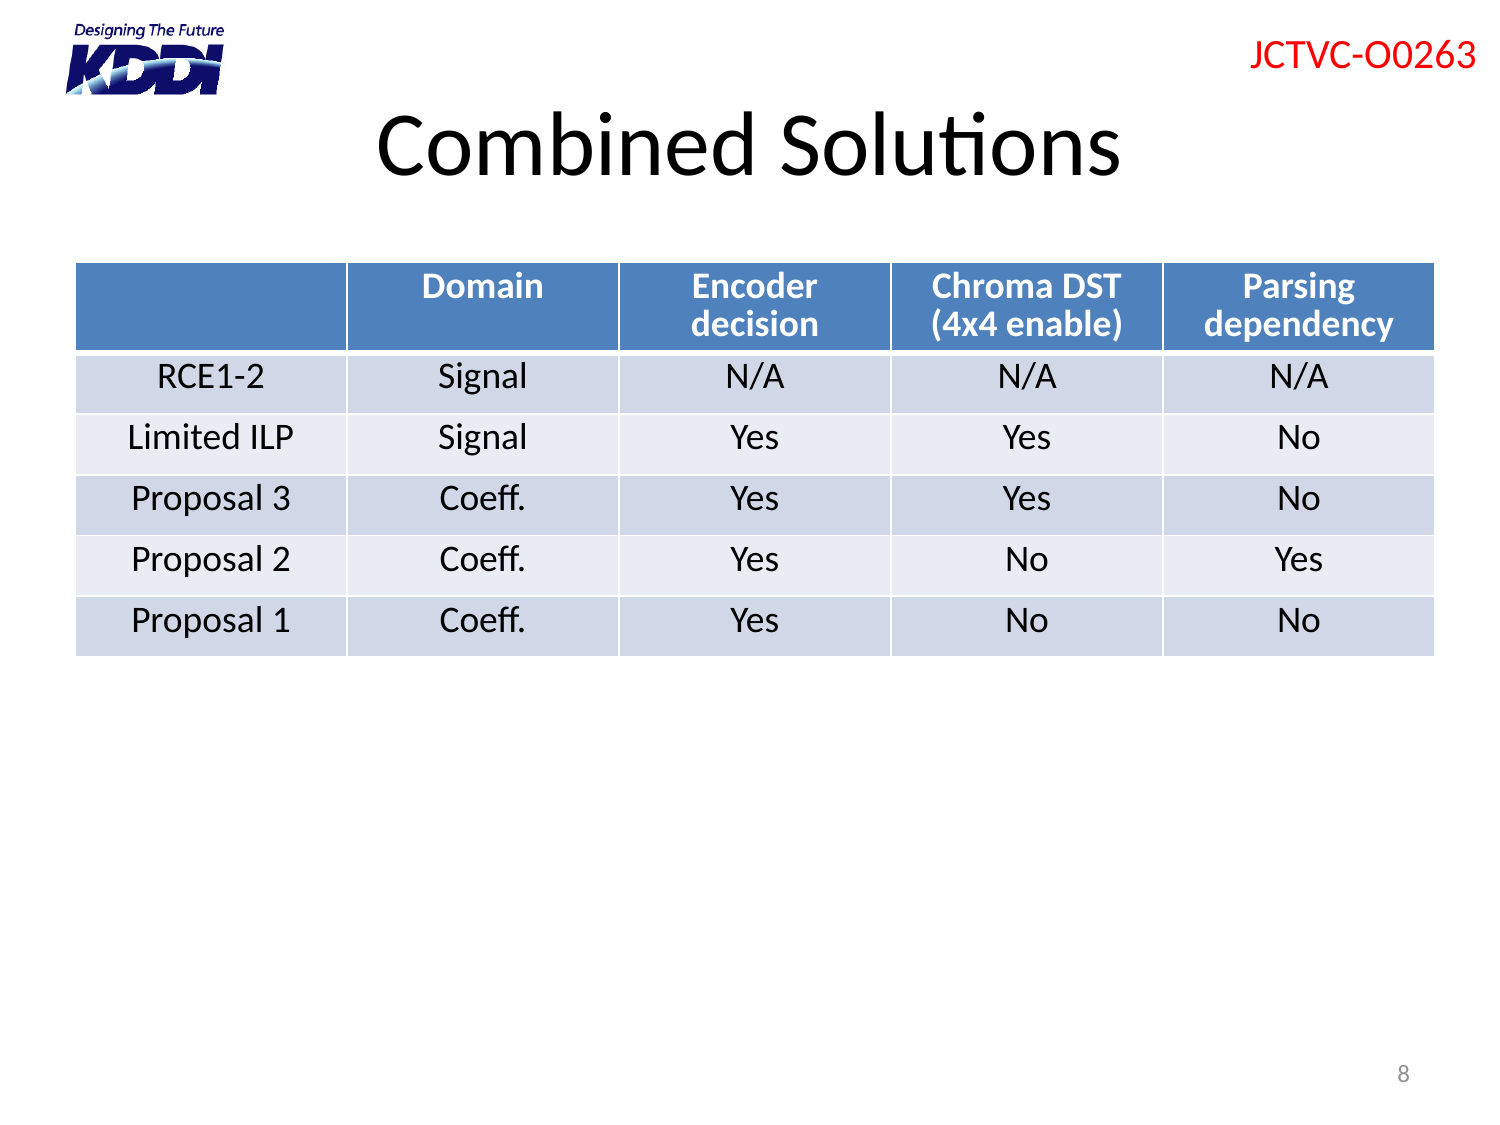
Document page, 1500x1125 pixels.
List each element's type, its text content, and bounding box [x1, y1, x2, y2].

table_cell Coeff. [348, 476, 618, 535]
table_cell No [892, 536, 1162, 595]
slide_number 8 [1074, 1042, 1425, 1103]
table_cell Coeff. [348, 536, 618, 595]
table_cell Proposal 3 [76, 476, 346, 535]
picture [61, 18, 236, 100]
table_header Chroma DST (4x4 enable) [892, 263, 1162, 350]
table_cell Yes [892, 415, 1162, 474]
table_cell N/A [892, 356, 1162, 413]
table_cell Signal [348, 356, 618, 413]
table_header [76, 263, 346, 350]
table_cell No [1164, 415, 1434, 474]
table_header Encoder decision [620, 263, 890, 350]
table_cell N/A [1164, 356, 1434, 413]
table_cell No [1164, 476, 1434, 535]
table_cell Proposal 2 [76, 536, 346, 595]
table_cell Yes [620, 476, 890, 535]
table_cell N/A [620, 356, 890, 413]
table_cell Coeff. [348, 597, 618, 656]
table_header Domain [348, 263, 618, 350]
table_cell Signal [348, 415, 618, 474]
table_cell No [1164, 597, 1434, 656]
table_cell Yes [620, 415, 890, 474]
table_cell RCE1-2 [76, 356, 346, 413]
table_cell Yes [620, 536, 890, 595]
table_cell Yes [1164, 536, 1434, 595]
table_cell Proposal 1 [76, 597, 346, 656]
title Combined Solutions [74, 44, 1426, 233]
table_cell Limited ILP [76, 415, 346, 474]
table_header Parsing dependency [1164, 263, 1434, 350]
table_cell Yes [892, 476, 1162, 535]
table_cell Yes [620, 597, 890, 656]
table_cell No [892, 597, 1162, 656]
